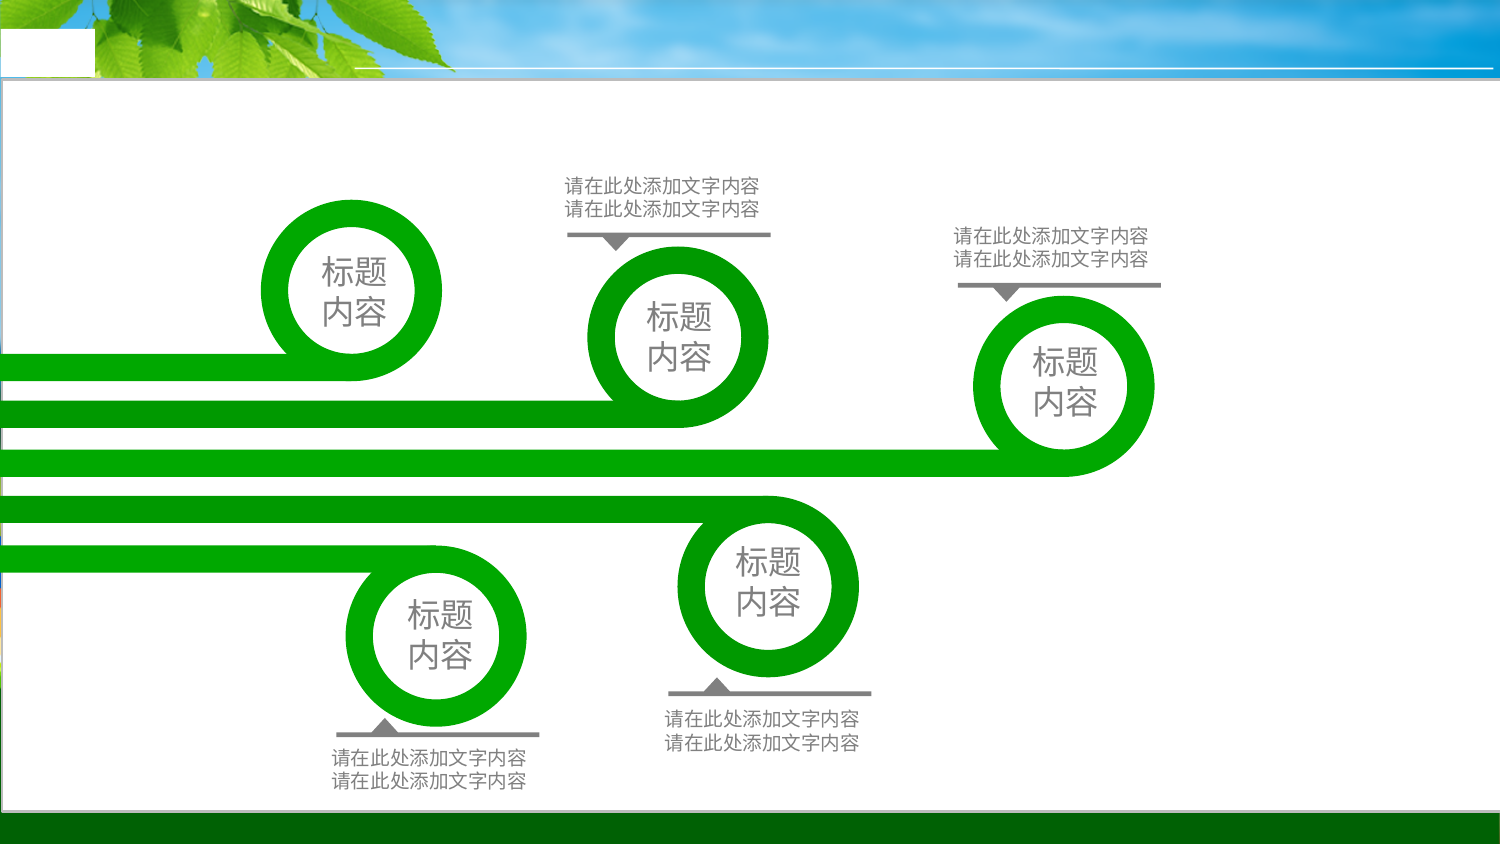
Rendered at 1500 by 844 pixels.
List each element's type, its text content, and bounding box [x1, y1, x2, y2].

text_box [677, 495, 860, 678]
text_box [0, 449, 967, 477]
text_box 请在此处添加文字内容请在此处添加文字内容 [316, 738, 550, 800]
text_box [336, 732, 540, 738]
text_box [668, 685, 872, 697]
text_box [0, 495, 676, 523]
text_box 请在此处添加文字内容请在此处添加文字内容 [650, 699, 884, 762]
text_box [957, 282, 1161, 294]
text_box [0, 545, 343, 573]
picture [0, 0, 1500, 353]
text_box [260, 199, 443, 382]
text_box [587, 246, 769, 429]
text_box 请在此处添加文字内容请在此处添加文字内容 [550, 166, 784, 229]
text_box [0, 353, 255, 382]
picture [0, 573, 1500, 844]
text_box 请在此处添加文字内容请在此处添加文字内容 [939, 216, 1173, 278]
text_box [567, 232, 771, 244]
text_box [972, 295, 1155, 478]
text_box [345, 545, 527, 727]
text_box [0, 400, 582, 428]
